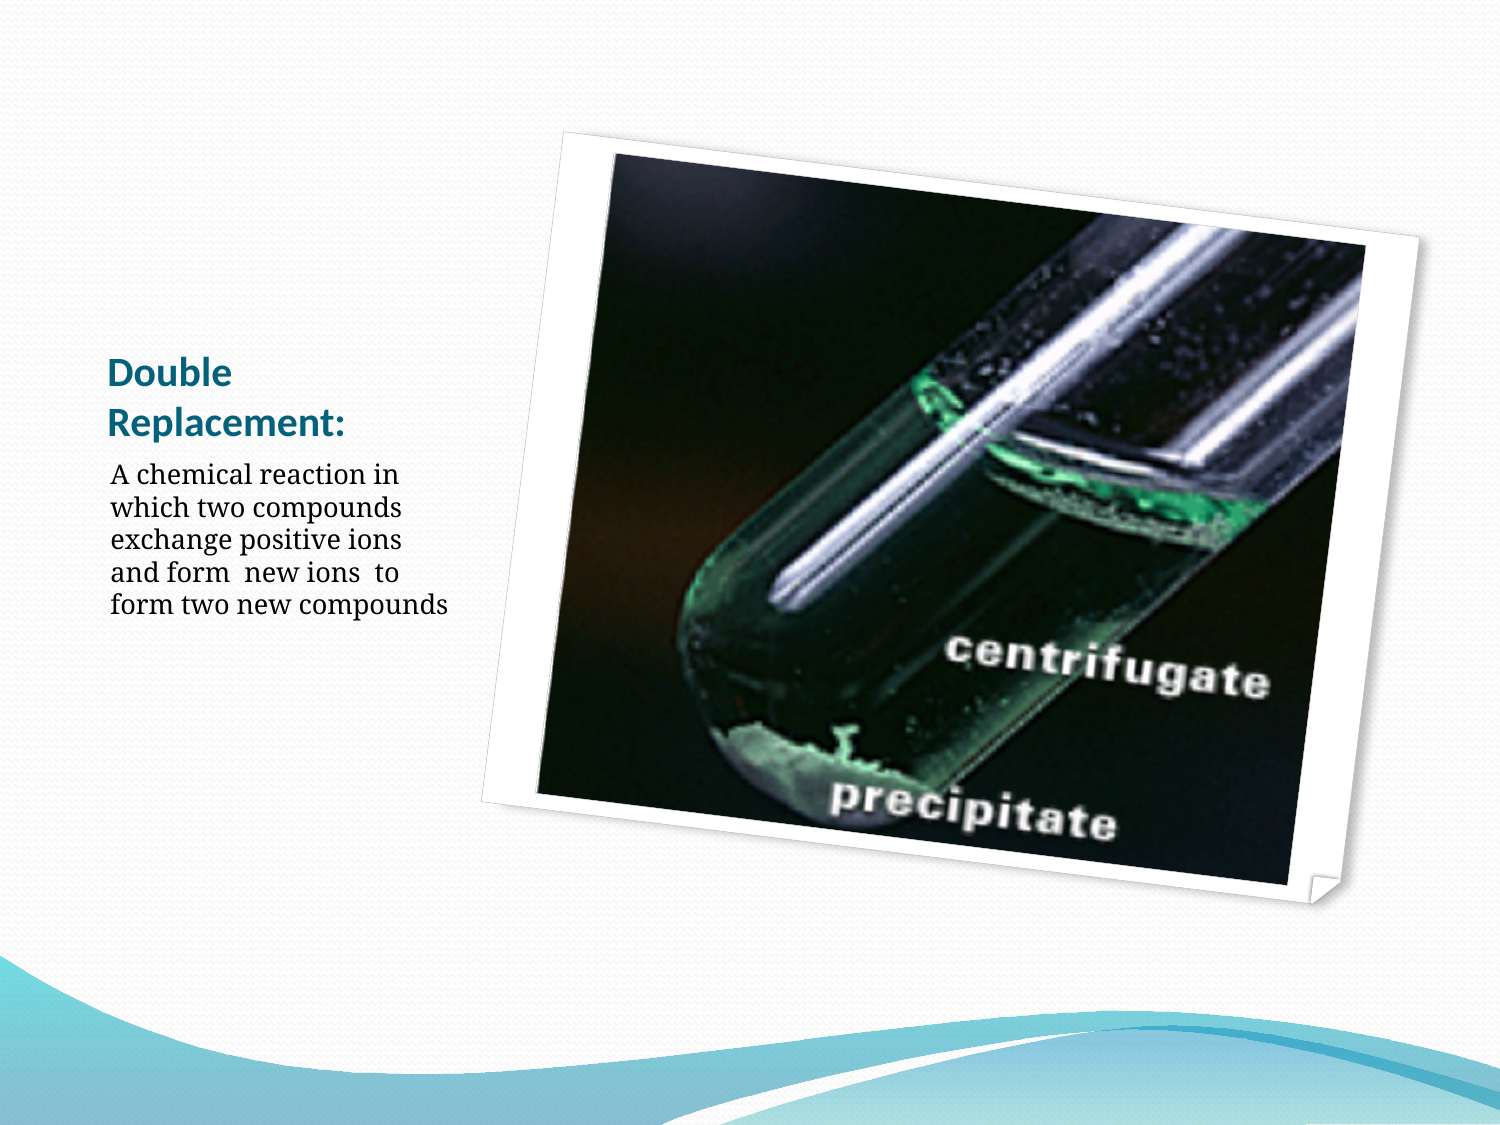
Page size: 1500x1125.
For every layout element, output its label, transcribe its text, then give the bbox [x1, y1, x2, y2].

picture [571, 154, 1330, 842]
list A chemical reaction in which two compounds exchange positive ions and form new ions to form two new compounds [99, 449, 463, 808]
title Double Replacement: [99, 192, 464, 453]
picture [1333, 242, 1365, 504]
picture [538, 575, 566, 796]
picture [1016, 851, 1291, 885]
